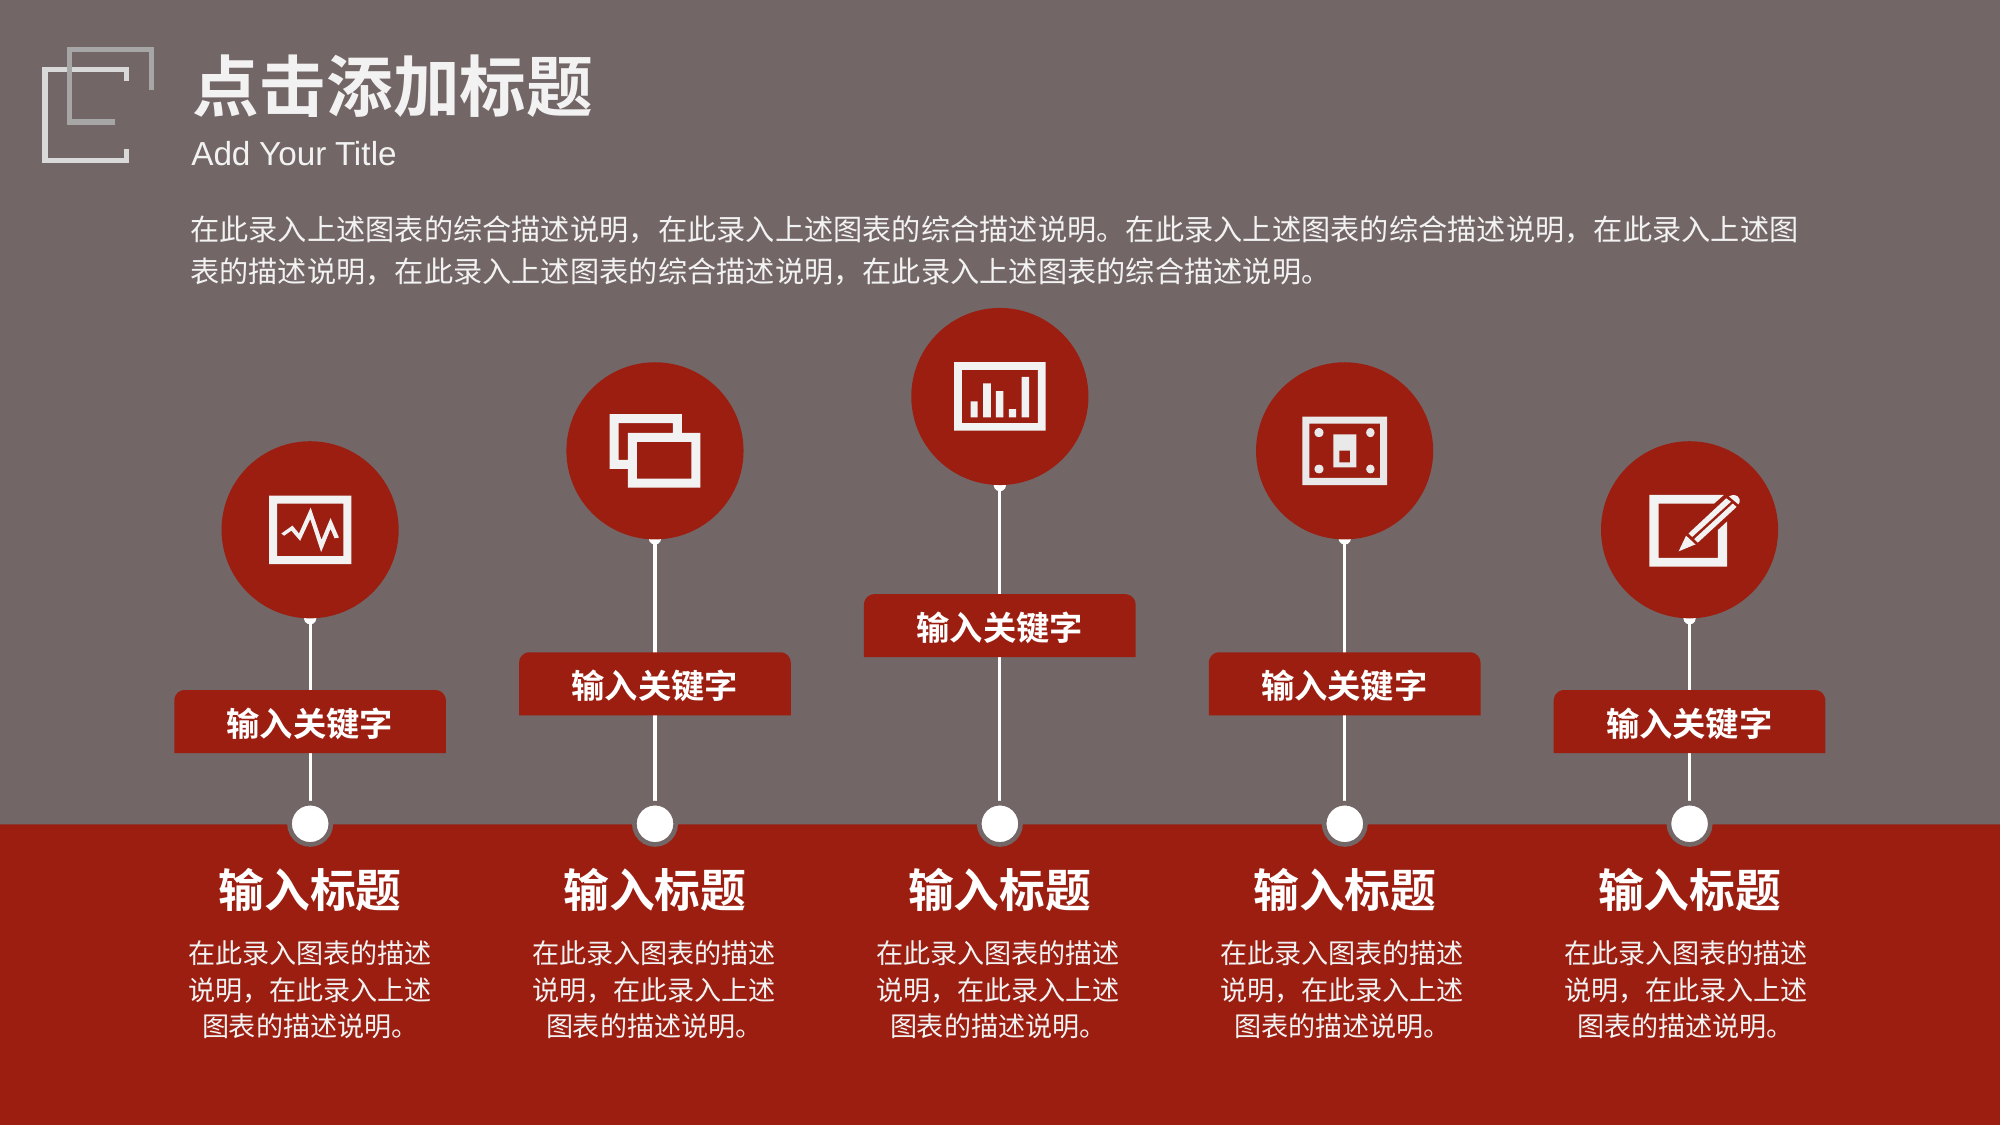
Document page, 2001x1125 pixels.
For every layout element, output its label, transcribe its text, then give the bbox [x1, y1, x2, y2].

text_box [978, 802, 1022, 846]
text_box [0, 0, 2000, 823]
text_box 在此录入图表的描述说明，在此录入上述图表的描述说明。 [1202, 924, 1482, 1050]
text_box 在此录入图表的描述说明，在此录入上述图表的描述说明。 [170, 924, 450, 1050]
text_box 输入标题 [1597, 861, 1782, 917]
text_box 输入标题 [1253, 861, 1437, 917]
text_box 输入标题 [908, 861, 1092, 917]
text_box 输入关键字 [518, 650, 654, 717]
text_box [1323, 802, 1367, 846]
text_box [1256, 362, 1434, 540]
text_box 输入关键字 [1207, 650, 1344, 717]
text_box 输入关键字 [1690, 689, 1827, 755]
text_box 输入关键字 [1000, 593, 1137, 659]
text_box [44, 68, 127, 162]
text_box 输入关键字 [1345, 651, 1482, 717]
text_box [566, 362, 744, 540]
text_box 在此录入图表的描述说明，在此录入上述图表的描述说明。 [1546, 924, 1826, 1050]
text_box Add Your Title [176, 124, 555, 180]
text_box 点击添加标题 [177, 36, 609, 132]
text_box [633, 802, 677, 846]
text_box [911, 307, 1089, 486]
text_box 输入标题 [218, 861, 402, 917]
text_box [1667, 802, 1712, 846]
text_box [288, 802, 332, 846]
text_box 在此录入上述图表的综合描述说明，在此录入上述图表的综合描述说明。在此录入上述图表的综合描述说明，在此录入上述图表的描述说明，在此录入上述图表的综合描述说明，在此录入上述图表的综合描述说明。 [175, 196, 1825, 296]
text_box 输入关键字 [1552, 688, 1689, 755]
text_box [221, 441, 399, 619]
text_box 输入关键字 [862, 592, 999, 659]
text_box 输入关键字 [656, 651, 792, 717]
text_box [1600, 441, 1779, 619]
text_box [69, 48, 152, 123]
text_box 输入标题 [563, 861, 747, 917]
text_box 输入关键字 [311, 689, 447, 755]
text_box 在此录入图表的描述说明，在此录入上述图表的描述说明。 [858, 924, 1138, 1050]
text_box 输入关键字 [173, 688, 310, 755]
text_box 在此录入图表的描述说明，在此录入上述图表的描述说明。 [514, 924, 794, 1050]
text_box [0, 823, 2000, 1125]
